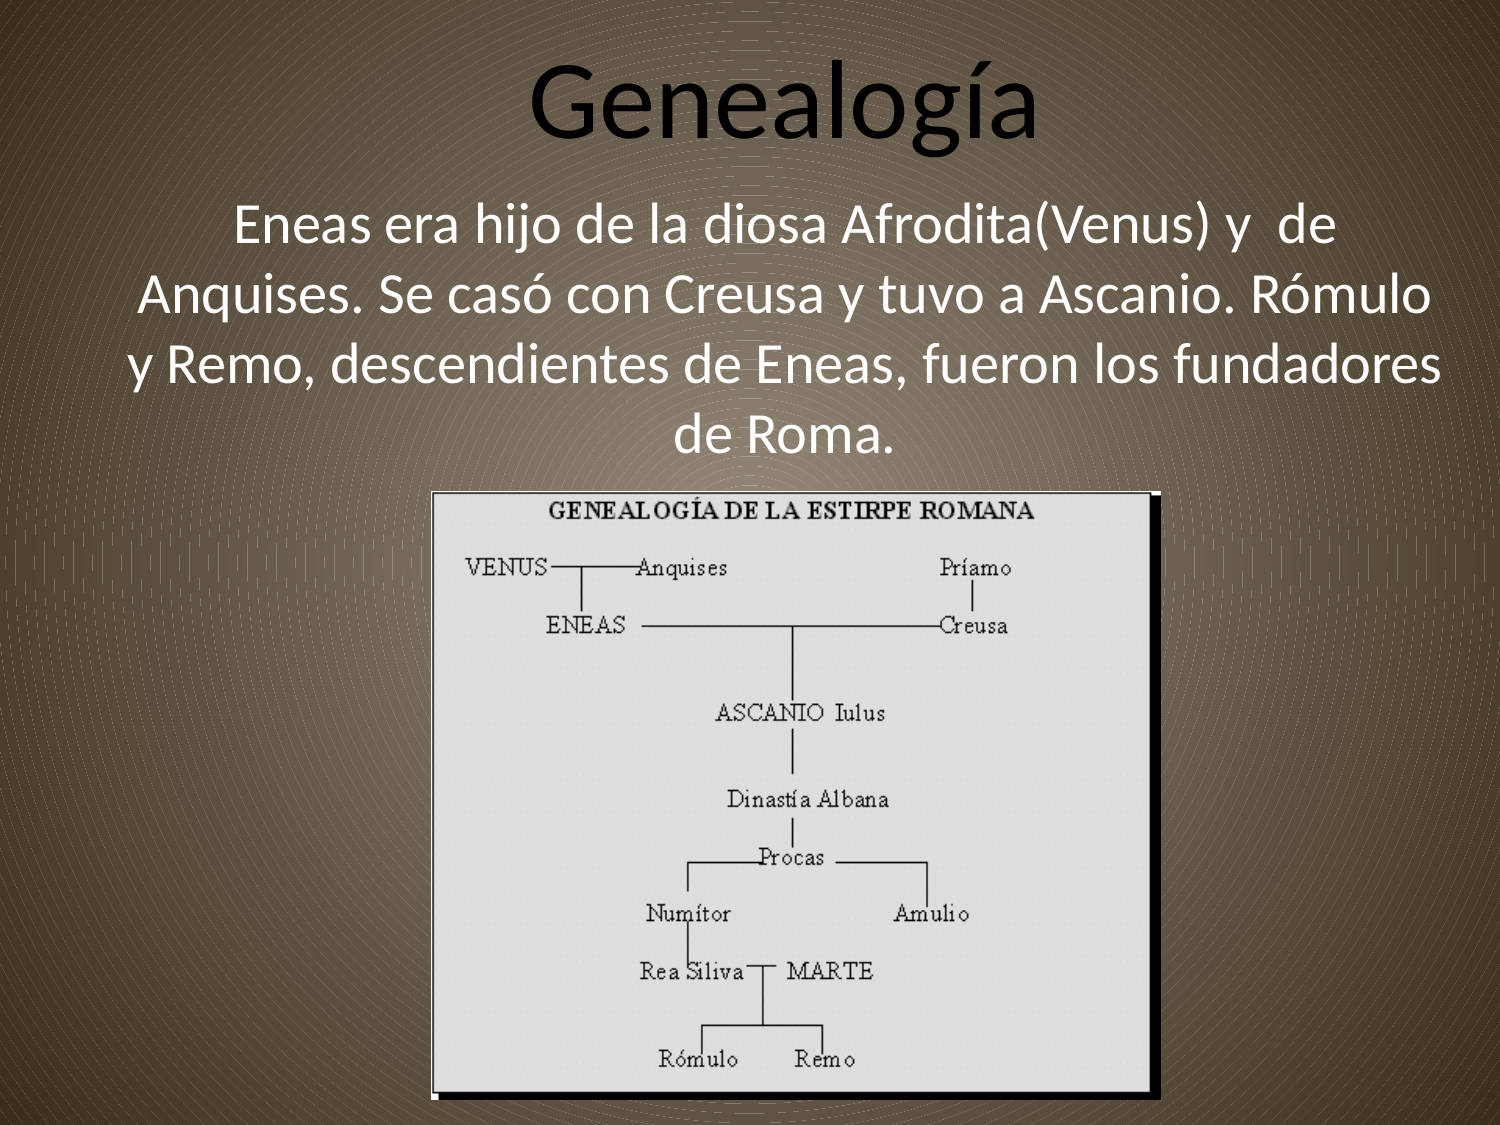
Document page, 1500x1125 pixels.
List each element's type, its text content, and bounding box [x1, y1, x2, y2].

title Eneas era hijo de la diosa Afrodita(Venus) y de Anquises. Se casó con Creusa y tuvo a Ascanio. Rómulo y Remo, descendientes de Eneas, fueron los fundadores de Roma. [110, 231, 1461, 420]
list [430, 491, 1161, 1100]
text_box Genealogía [431, 19, 1140, 169]
